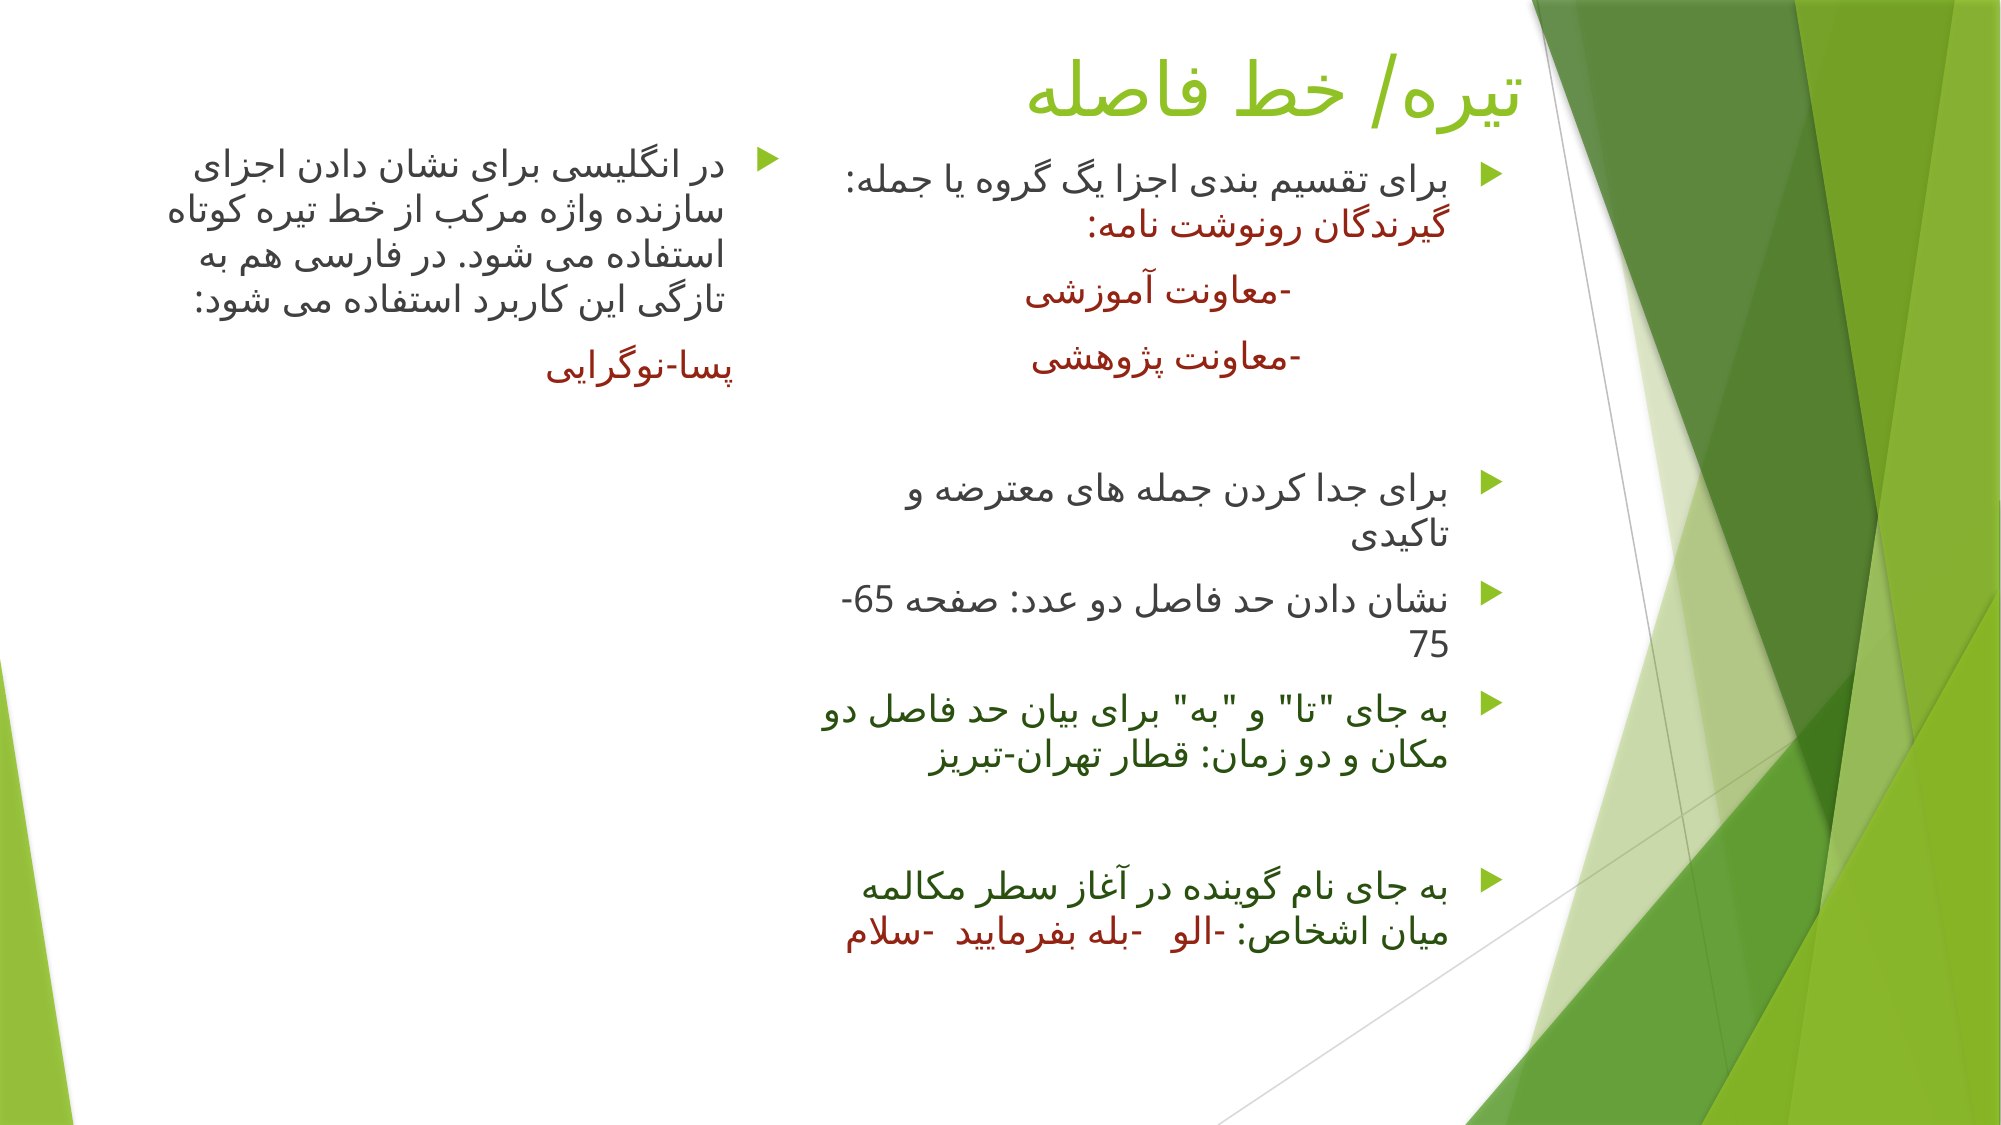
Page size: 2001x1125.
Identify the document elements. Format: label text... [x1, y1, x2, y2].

title تیره/ خط فاصله [129, 33, 1541, 170]
list در انگلیسی برای نشان دادن اجزای سازنده واژه مرکب از خط تیره کوتاه استفاده می شود. در فارسی هم به تازگی این کاربرد استفاده می شود: پسا-نوگرایی [111, 132, 798, 992]
list برای تقسیم بندی اجزا یگ گروه یا جمله: گیرندگان رونوشت نامه: -معاونت آموزشی -معاونت پژوهشی برای جدا کردن جمله های معترضه و تاکیدی نشان دادن حد فاصل دو عدد: صفحه 65-75 به جای "تا" و "به" برای بیان حد فاصل دو مکان و دو زمان: قطار تهران-تبریز به جای نام گوینده در آغاز سطر مکالمه میان اشخاص: -الو -بله بفرمایید -سلام [797, 147, 1522, 992]
